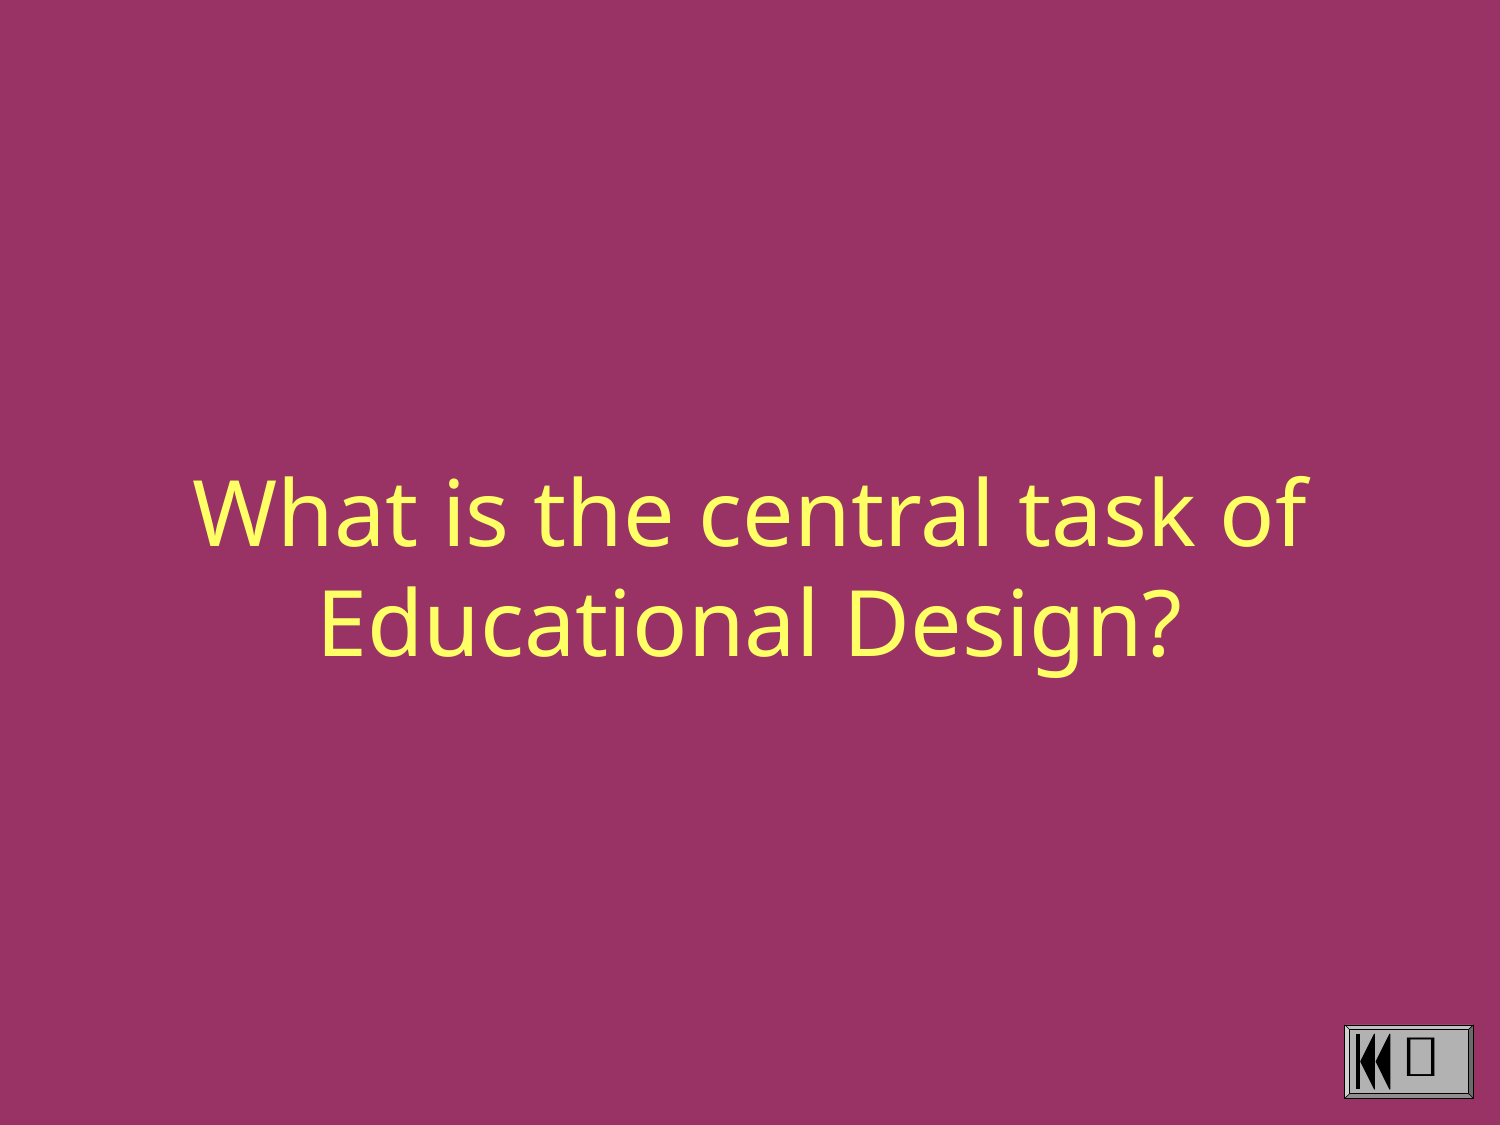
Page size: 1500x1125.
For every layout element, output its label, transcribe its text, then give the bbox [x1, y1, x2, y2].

picture [1344, 1024, 1476, 1101]
title What is the central task of Educational Design? [112, 99, 1388, 1031]
